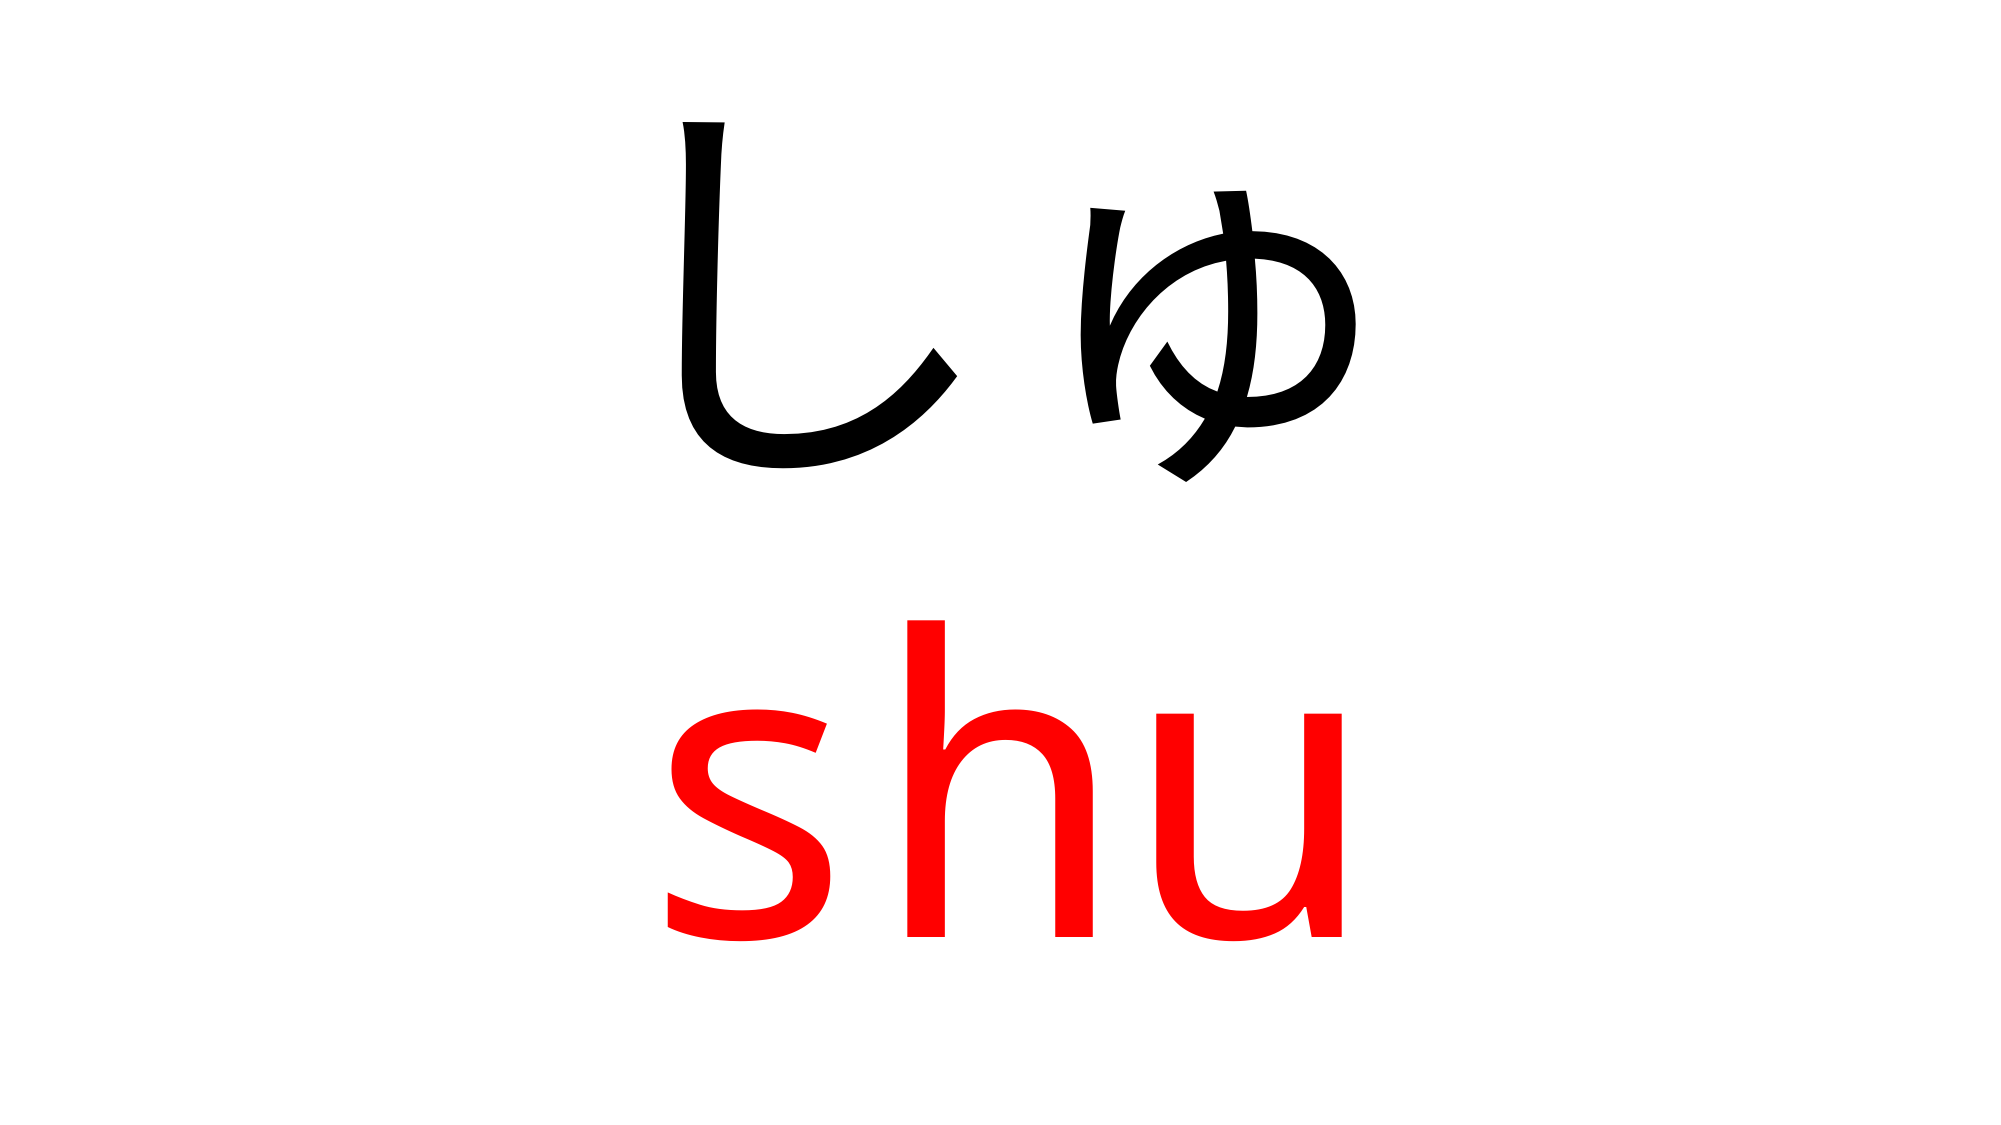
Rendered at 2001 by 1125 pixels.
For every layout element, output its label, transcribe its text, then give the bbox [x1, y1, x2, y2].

title しゅ [249, 71, 1750, 545]
text_box shu [249, 562, 1750, 1036]
